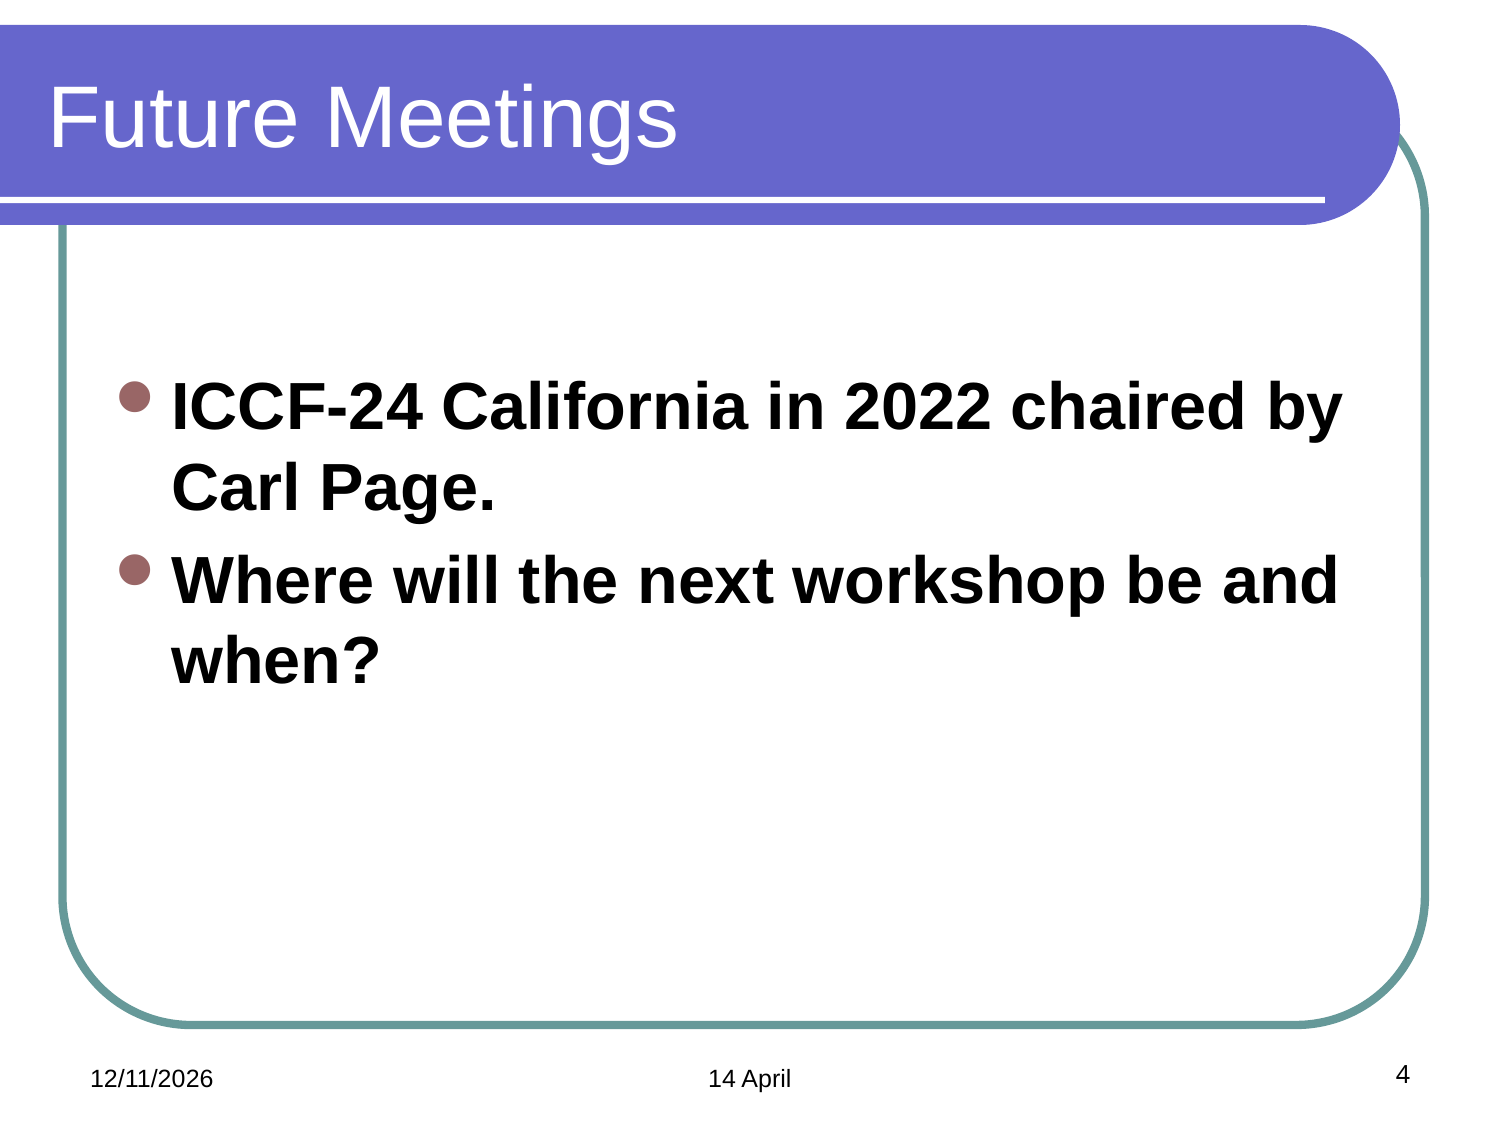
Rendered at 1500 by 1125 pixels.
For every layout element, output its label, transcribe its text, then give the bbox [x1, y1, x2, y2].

slide_number 4 [1074, 1025, 1425, 1100]
title Future Meetings [32, 37, 1347, 188]
list ICCF-24 California in 2022 chaired by Carl Page. Where will the next workshop be and when? [99, 262, 1400, 988]
footer 14 April [512, 1025, 988, 1100]
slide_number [75, 1025, 425, 1100]
